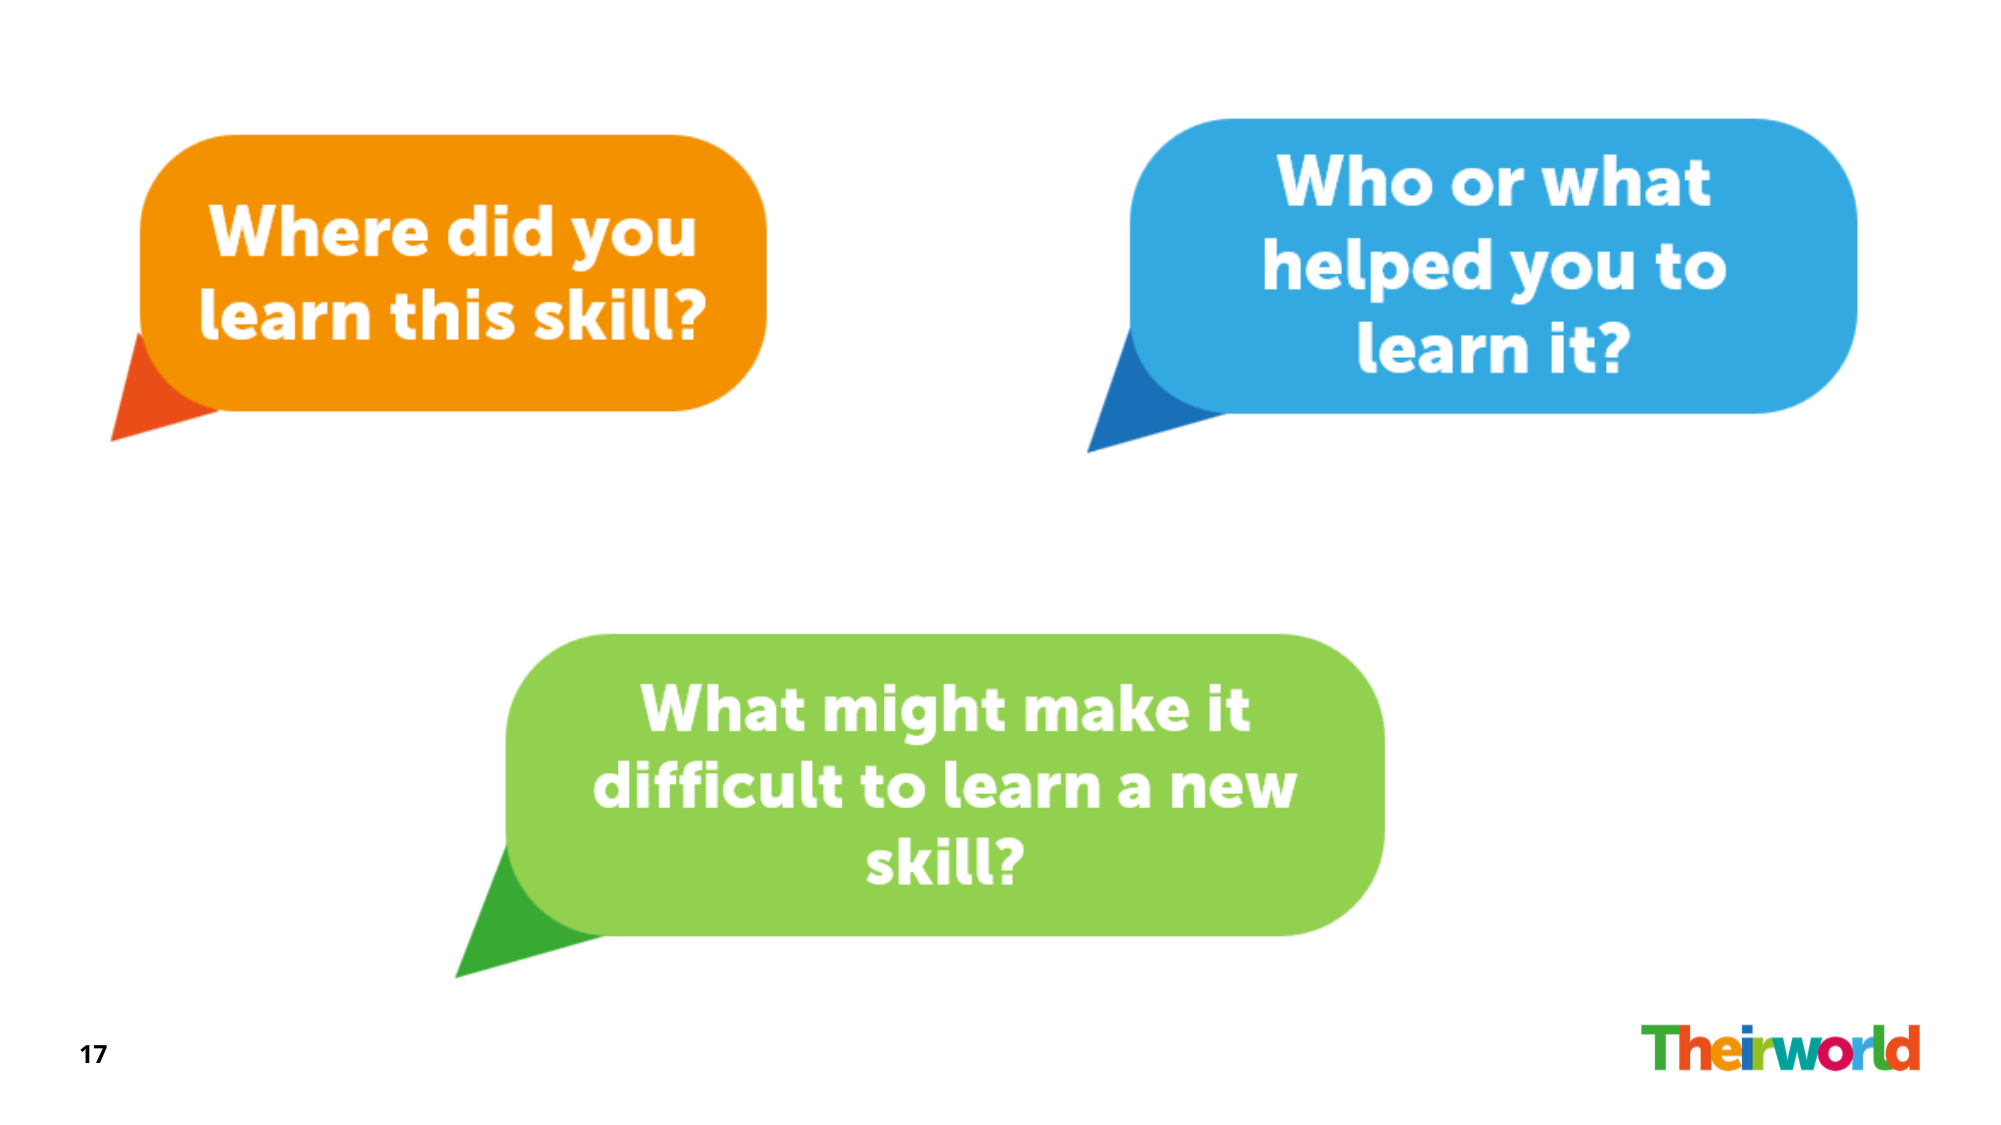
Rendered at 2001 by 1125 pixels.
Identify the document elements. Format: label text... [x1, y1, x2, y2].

picture [1062, 102, 1868, 479]
picture [401, 606, 1415, 982]
picture [79, 113, 779, 468]
slide_number 17 [79, 1023, 190, 1073]
picture [1633, 1014, 1928, 1082]
